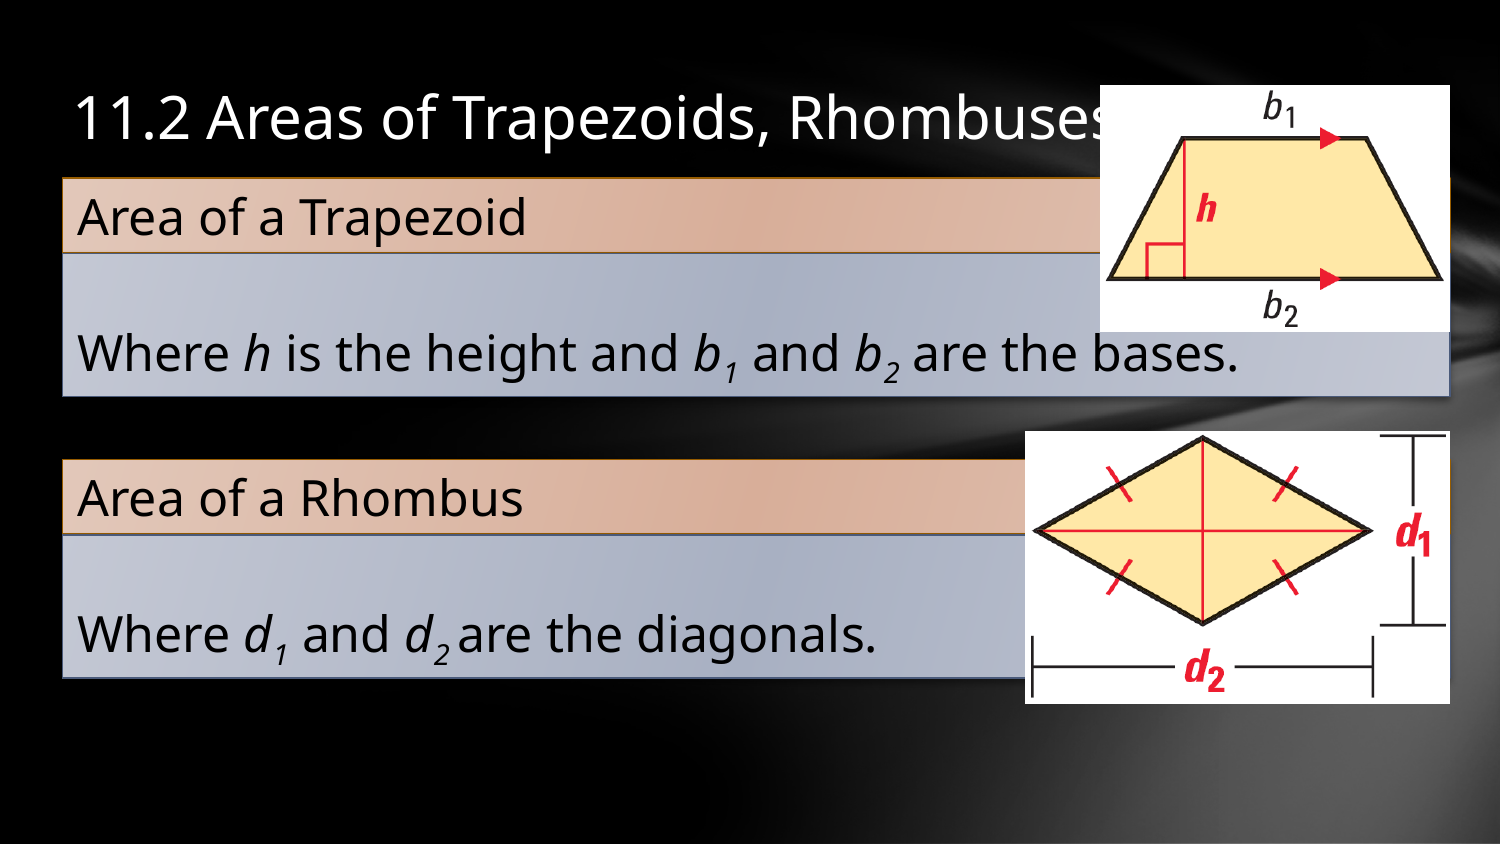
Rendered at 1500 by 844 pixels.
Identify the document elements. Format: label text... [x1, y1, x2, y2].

picture [1099, 84, 1451, 332]
picture [1025, 430, 1451, 704]
text_box Area of a Trapezoid [62, 177, 1093, 252]
text_box Area of a Rhombus [62, 459, 1019, 534]
title 11.2 Areas of Trapezoids, Rhombuses, and Kites [57, 28, 1450, 160]
